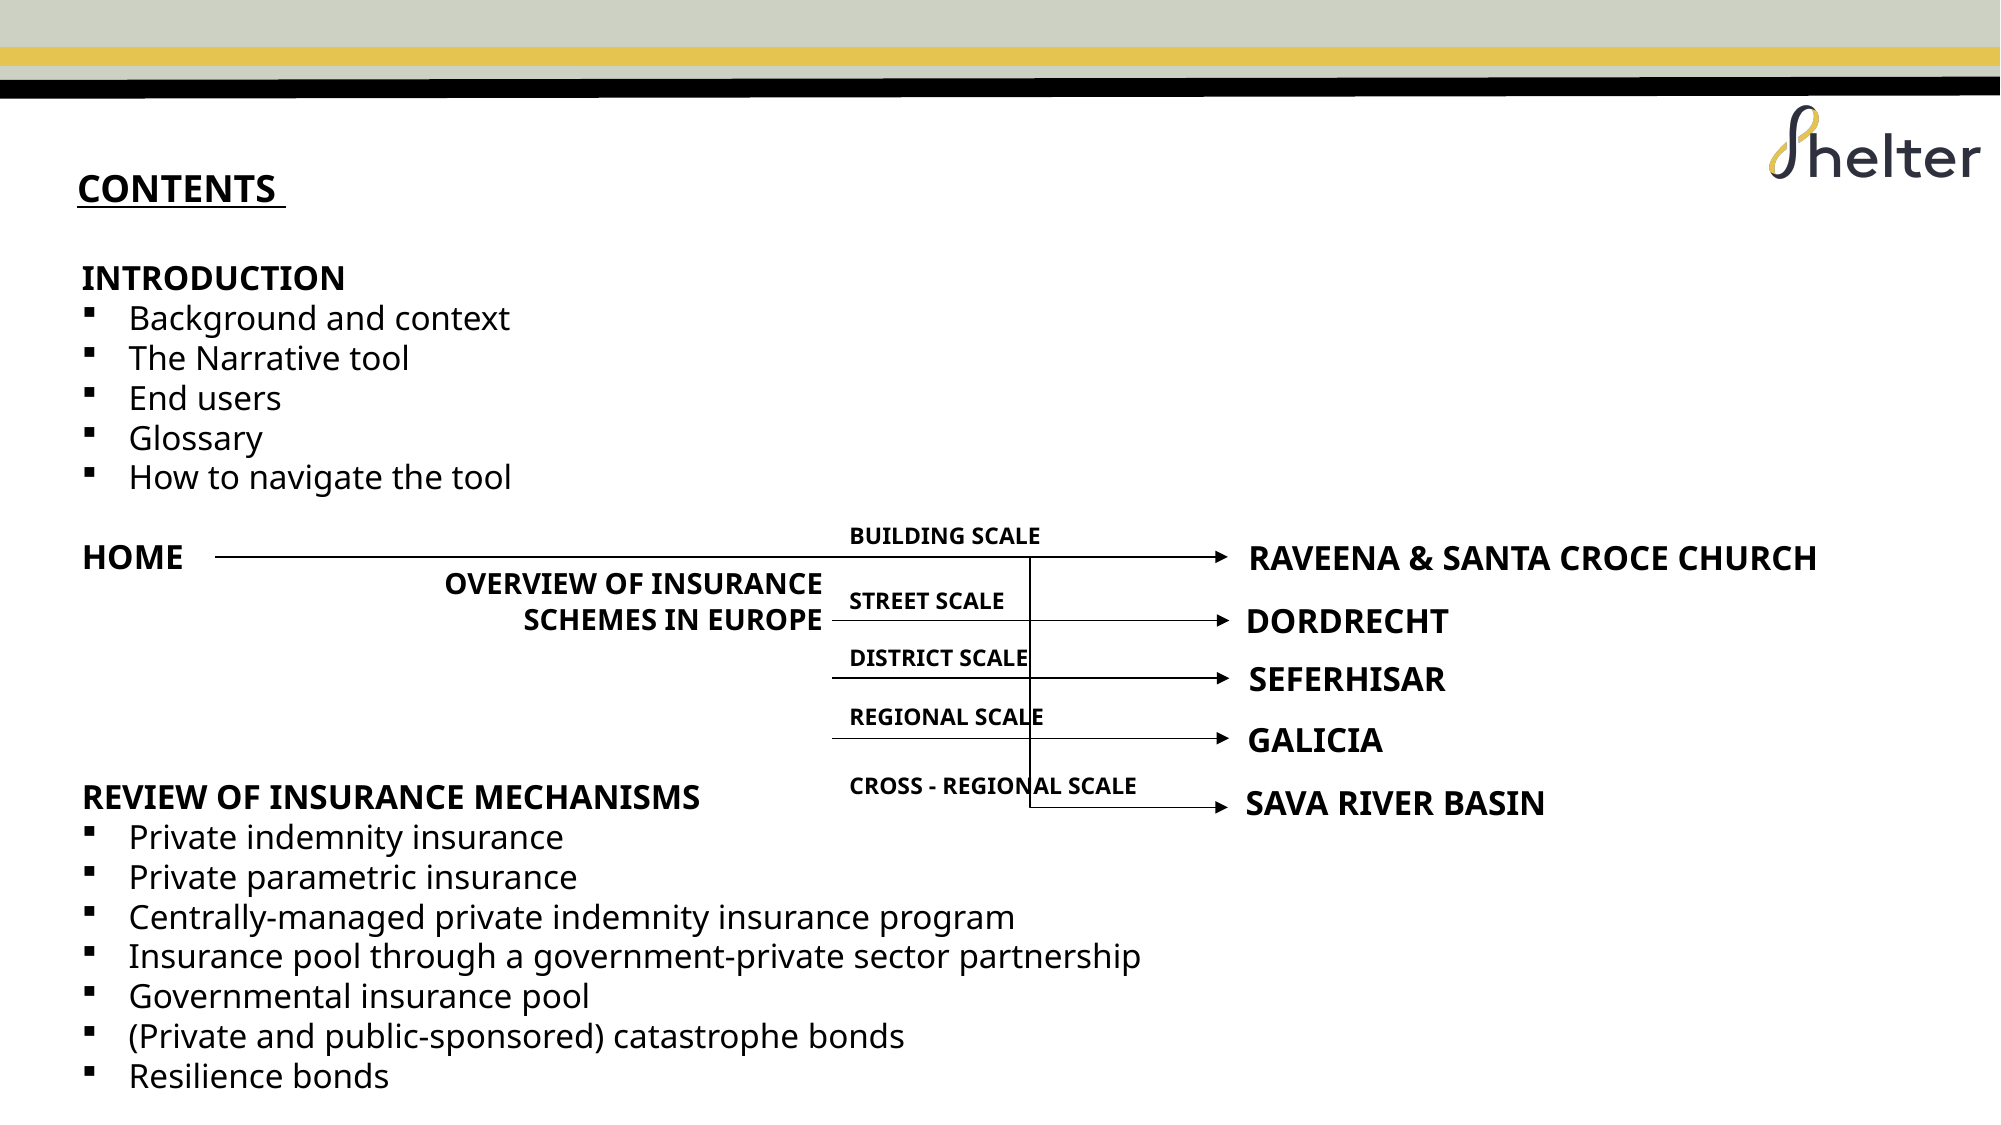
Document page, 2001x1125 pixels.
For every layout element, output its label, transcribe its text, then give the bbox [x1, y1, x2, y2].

text_box SEFERHISAR [1234, 650, 1975, 706]
text_box SAVA RIVER BASIN [1230, 774, 1972, 830]
text_box BUILDING SCALE [834, 514, 1135, 554]
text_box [831, 744, 1228, 808]
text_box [831, 627, 1228, 677]
text_box GALICIA [1234, 712, 1973, 767]
text_box RAVEENA & SANTA CROCE CHURCH [1670, 529, 1974, 650]
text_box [831, 556, 1228, 620]
picture [1769, 105, 1981, 179]
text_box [831, 685, 1228, 738]
text_box DORDRECHT [1234, 592, 1972, 648]
text_box CONTENTS [62, 157, 832, 218]
text_box INTRODUCTION Background and context The Narrative tool End users Glossary How to navigate the tool HOME REVIEW OF INSURANCE MECHANISMS Private indemnity insurance Private parametric insurance Centrally-managed private indemnity insurance program Insurance pool through a government-private sector partnership Governmental insurance pool (Private and public-sponsored) catastrophe bonds Resilience bonds [66, 249, 1670, 1125]
